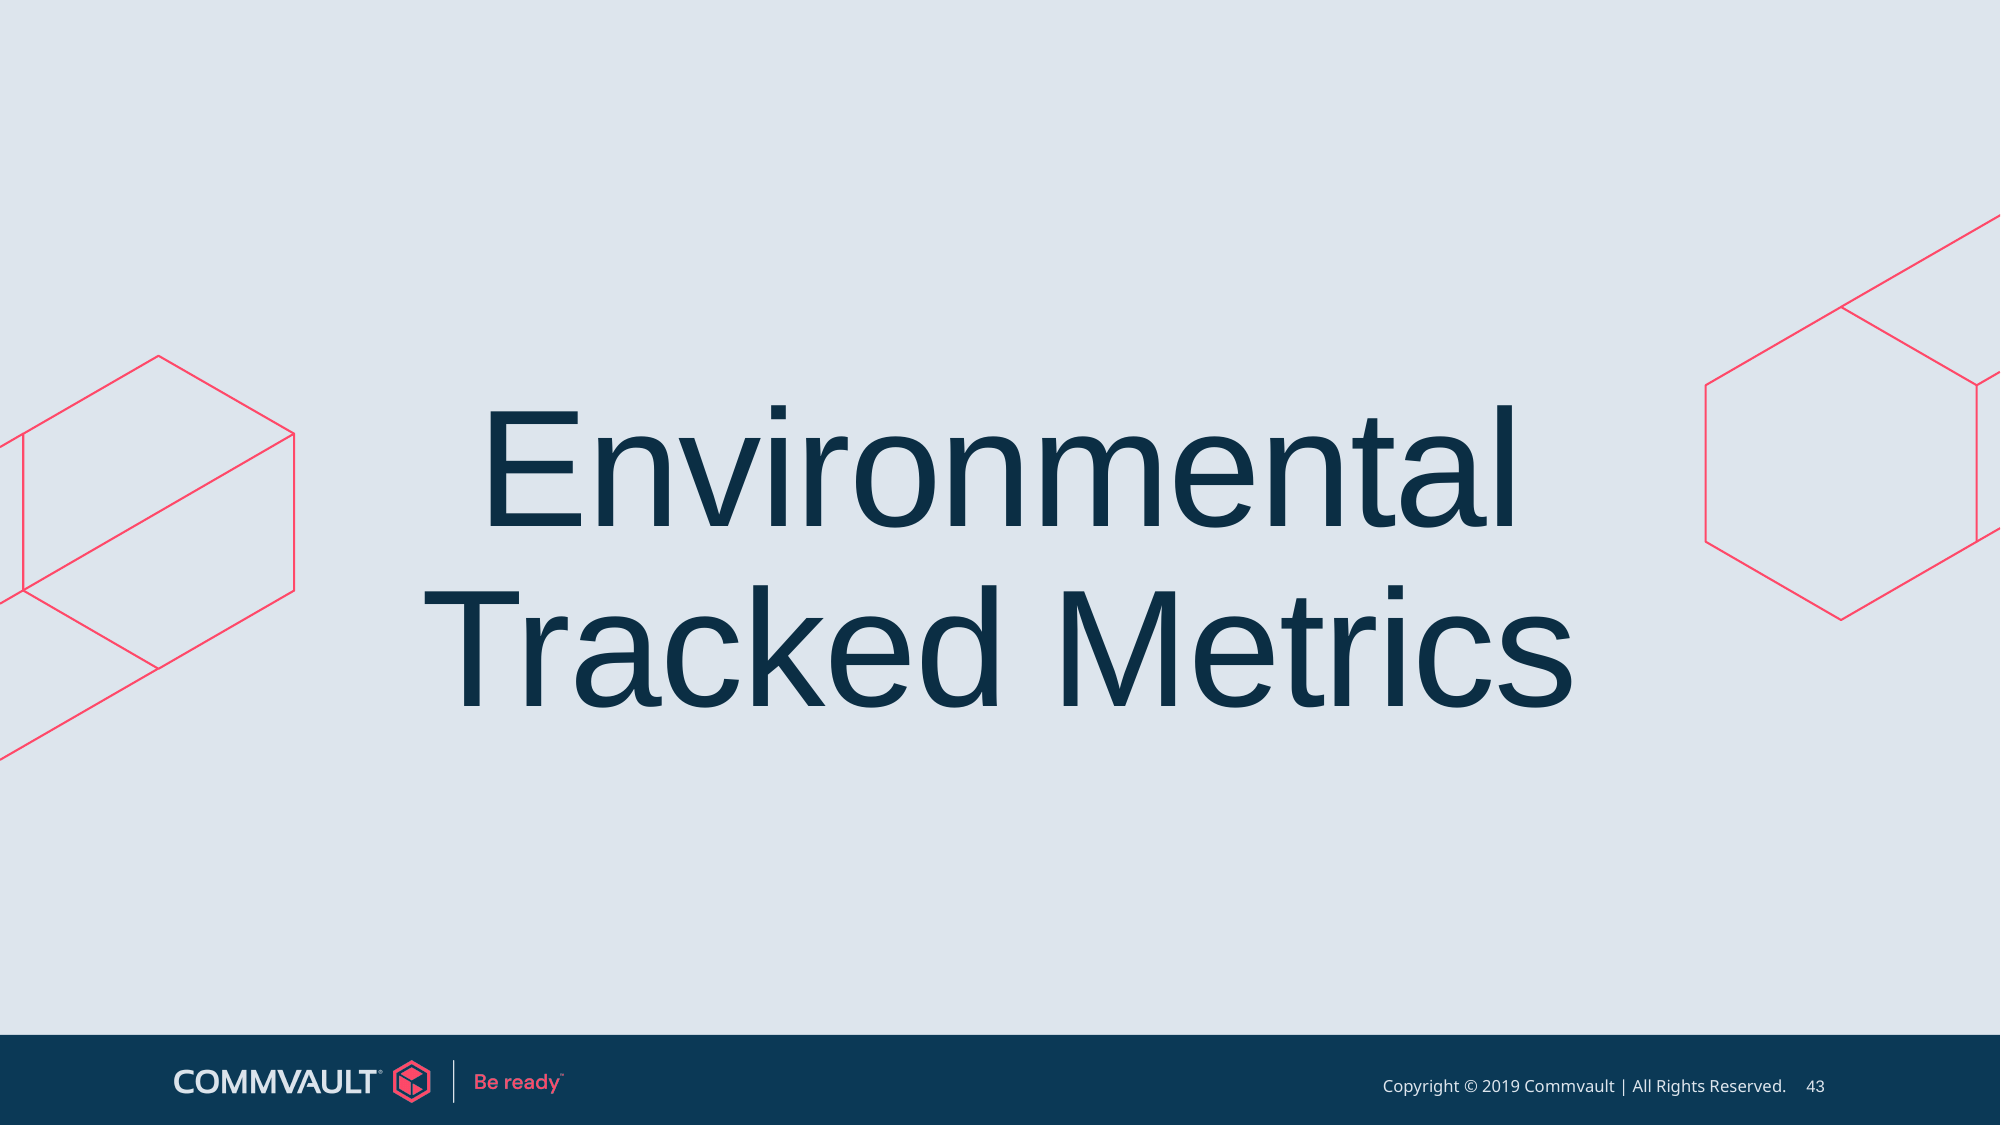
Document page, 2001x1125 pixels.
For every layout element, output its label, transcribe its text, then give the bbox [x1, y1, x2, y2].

picture [174, 1060, 564, 1103]
slide_number 43 [1790, 1051, 1825, 1097]
title Environmental Tracked Metrics [319, 378, 1681, 747]
